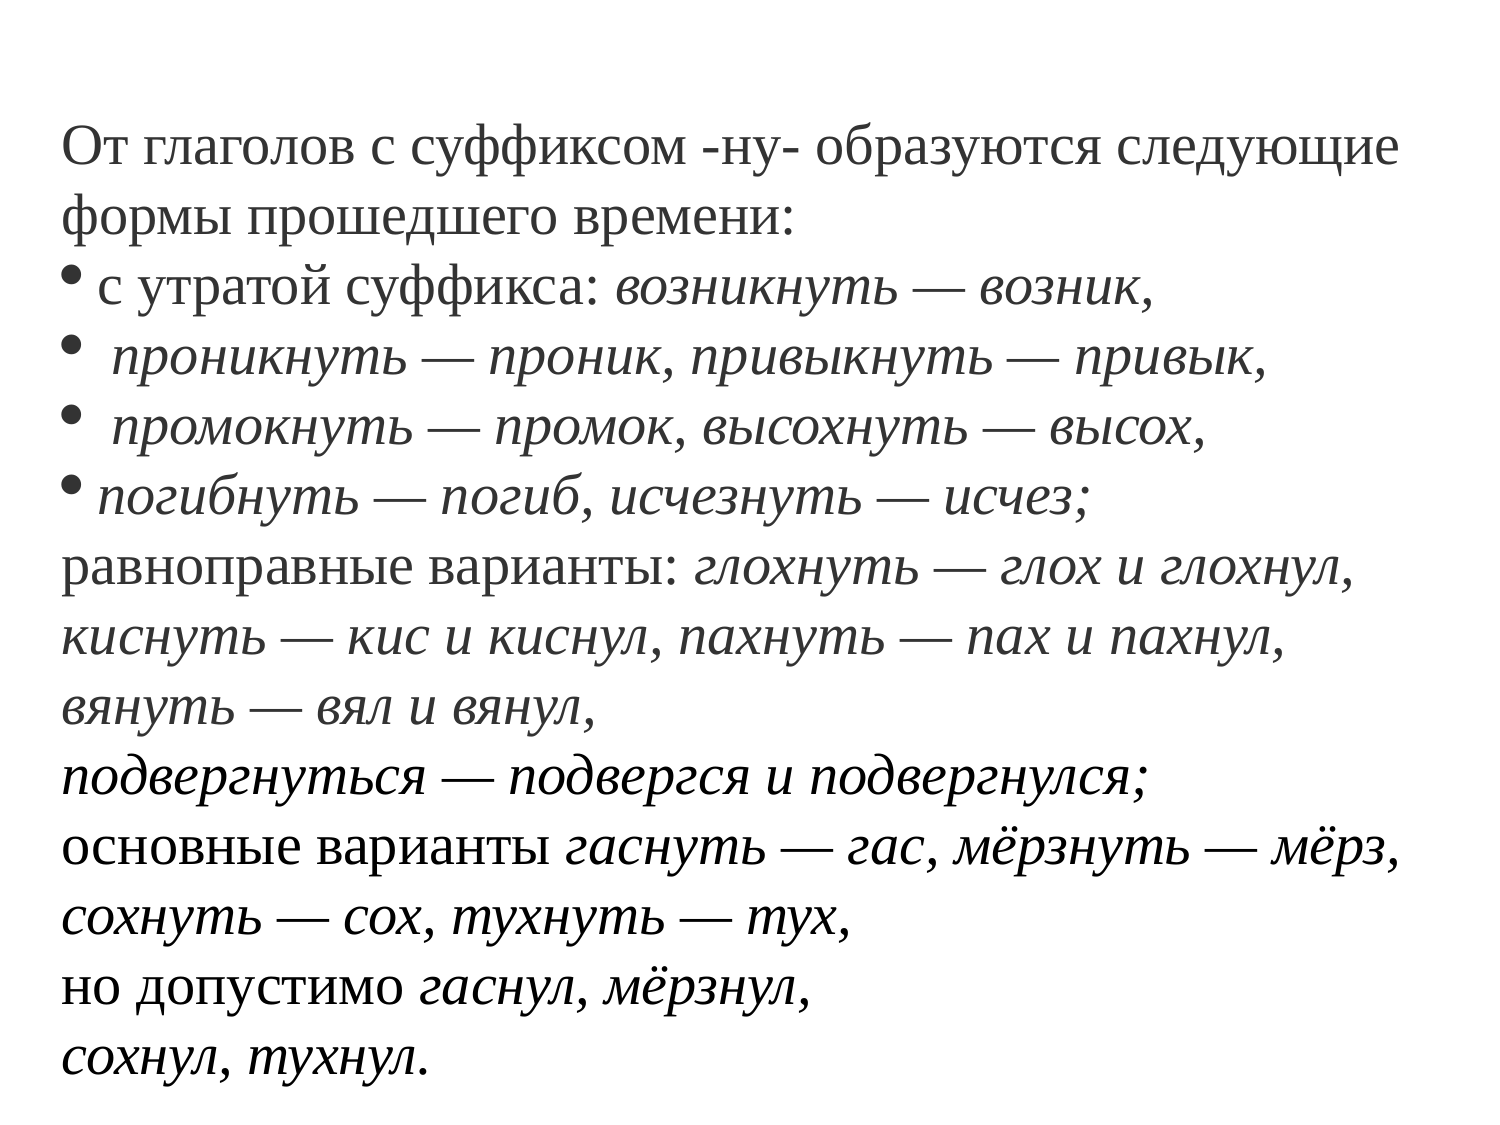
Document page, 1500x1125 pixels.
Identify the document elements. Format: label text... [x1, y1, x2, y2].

text_box От глаголов с суффиксом -ну- образуются следующие формы прошедшего времени: с утратой суффикса: возникнуть — возник, проникнуть — проник, привыкнуть — привык, промокнуть — промок, высохнуть — высох, погибнуть — погиб, исчезнуть — исчез; равноправные варианты: глохнуть — глох и глохнул, киснуть — кис и киснул, пахнуть — пах и пахнул, вянуть — вял и вянул, подвергнуться — подвергся и подвергнулся; основные варианты гаснуть — гас, мёрзнуть — мёрз, сохнуть — сох, тухнуть — тух, но допустимо гаснул, мёрзнул, сохнул, тухнул. [46, 99, 1500, 1125]
